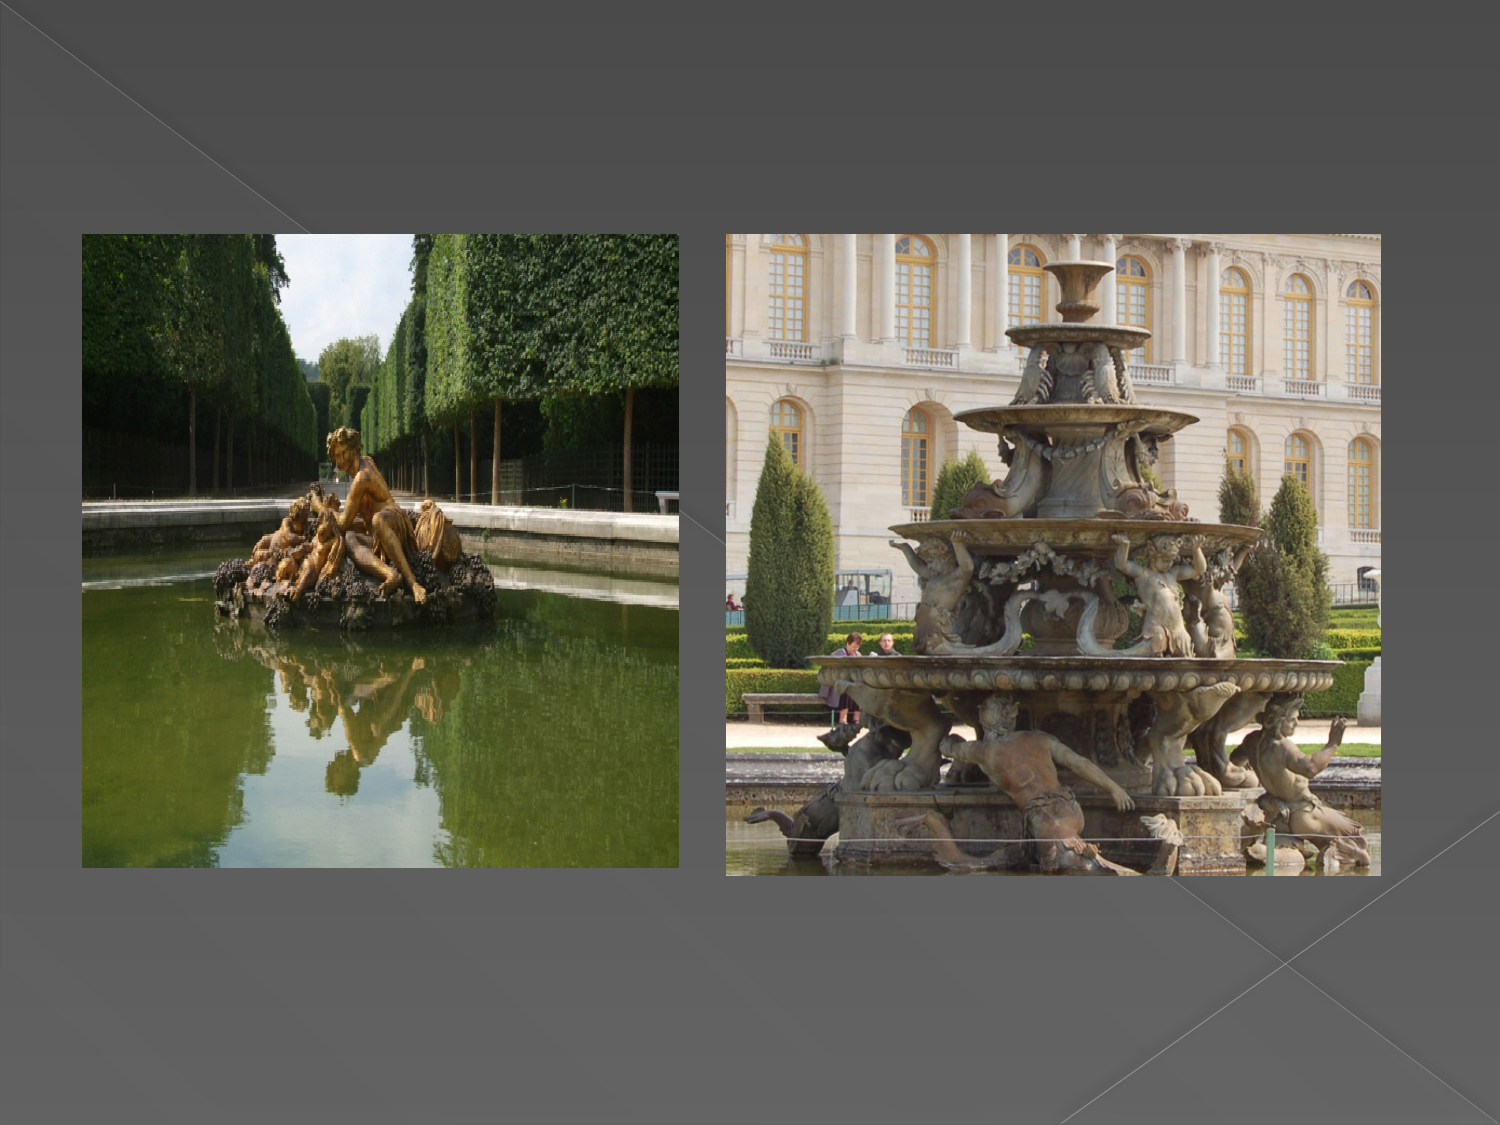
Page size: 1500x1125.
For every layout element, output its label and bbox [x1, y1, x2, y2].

picture [81, 234, 680, 869]
picture [726, 234, 1381, 876]
